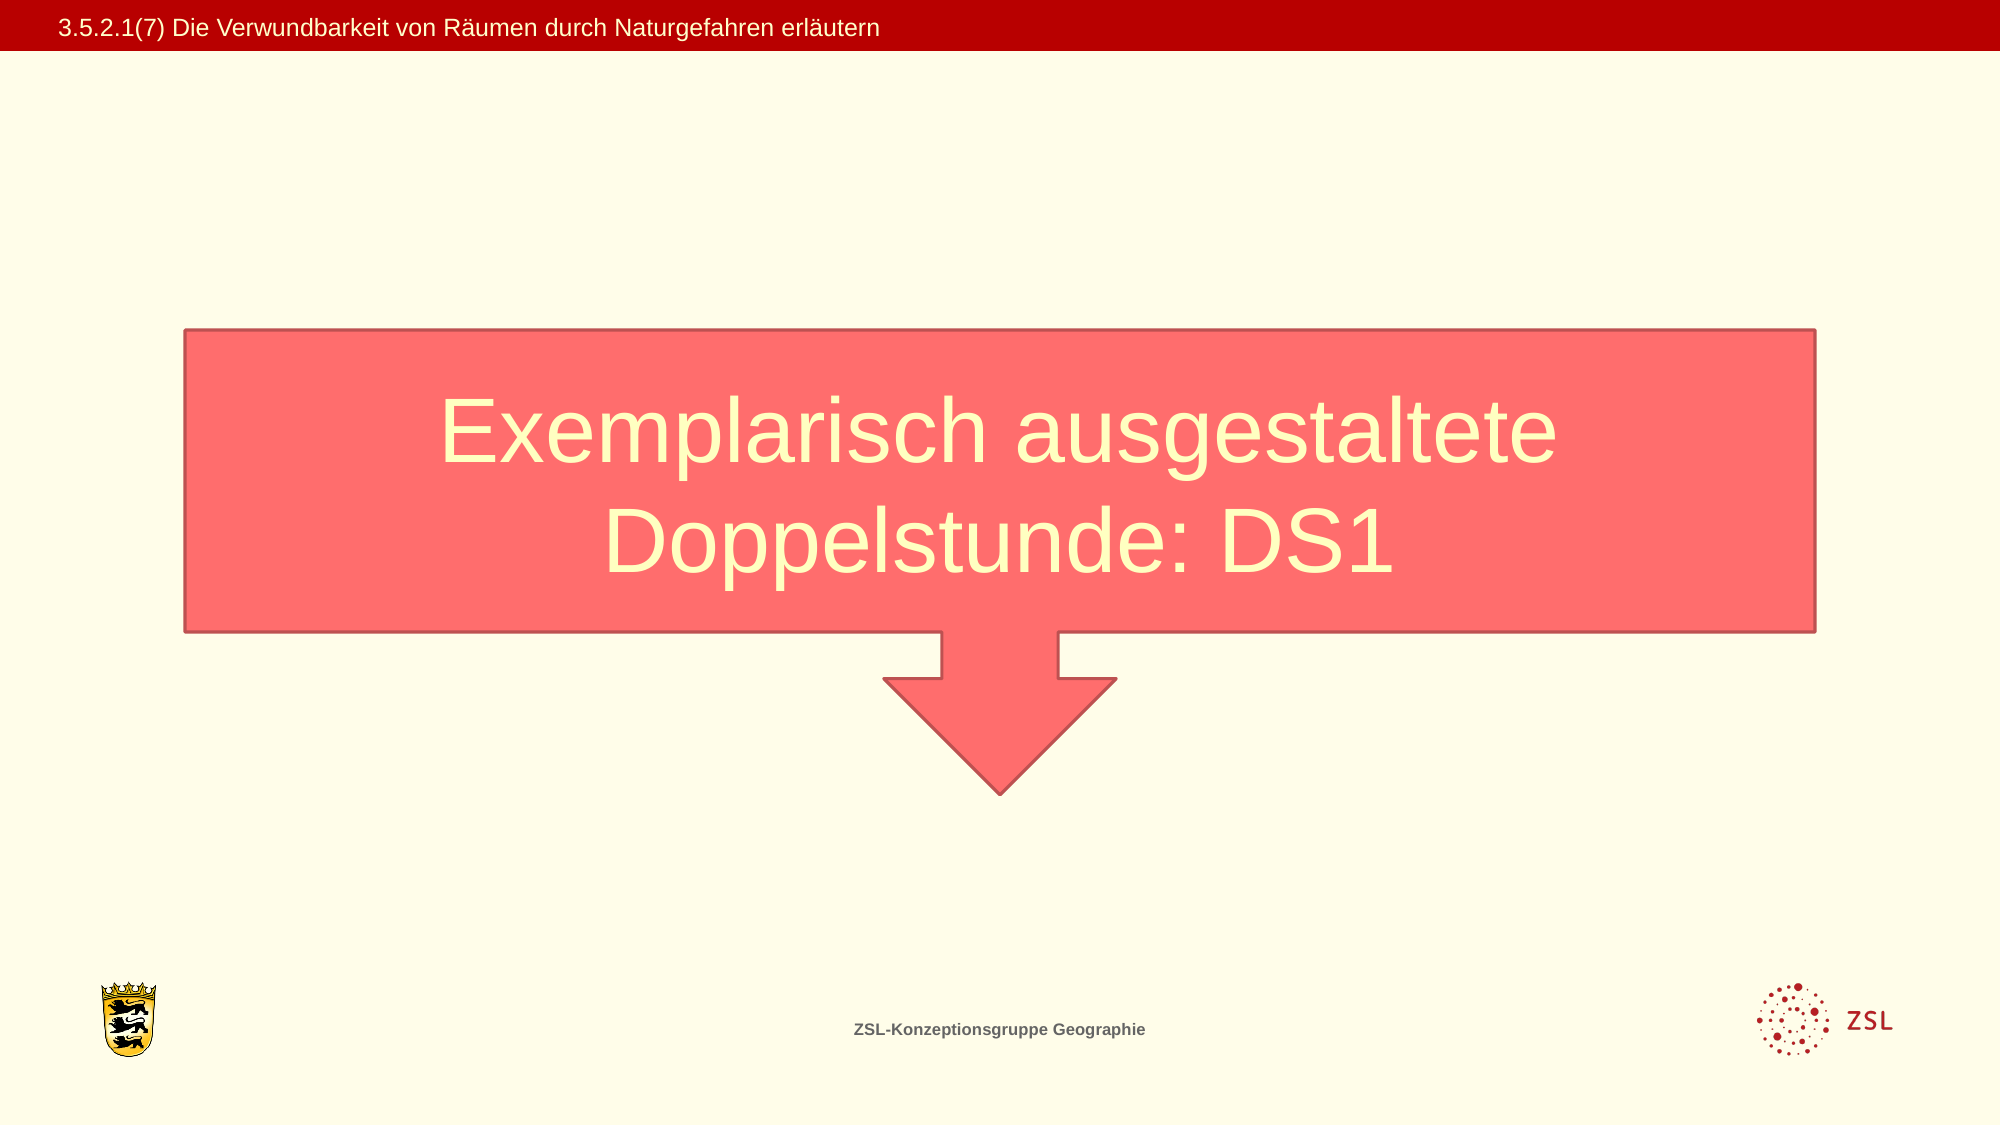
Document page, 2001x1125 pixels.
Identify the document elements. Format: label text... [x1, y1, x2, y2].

footer ZSL-Konzeptionsgruppe Geographie [704, 1011, 1296, 1071]
picture [99, 979, 158, 1059]
text_box Exemplarisch ausgestaltete Doppelstunde: DS1 [185, 330, 1816, 795]
text_box 3.5.2.1(7) Die Verwundbarkeit von Räumen durch Naturgefahren erläutern [43, 4, 1866, 57]
